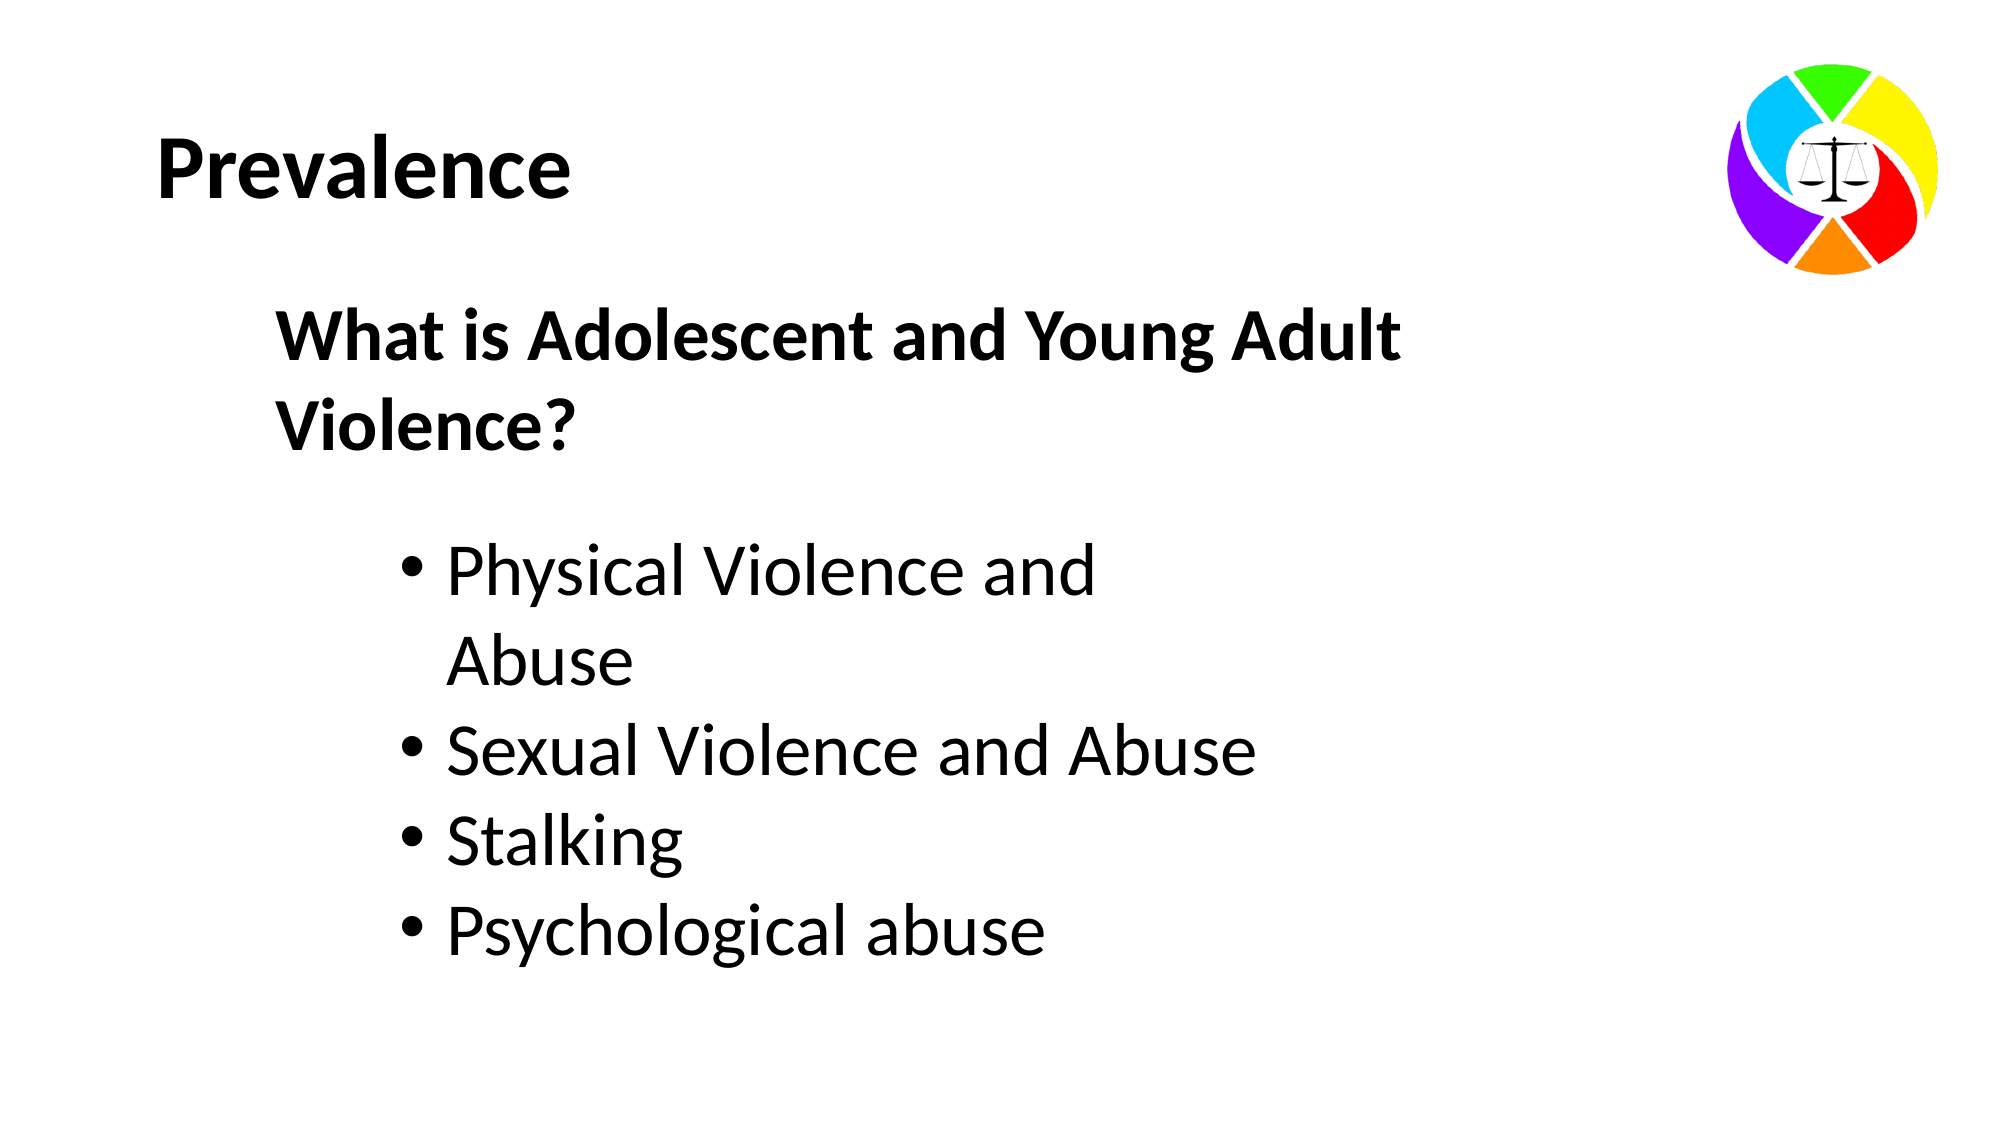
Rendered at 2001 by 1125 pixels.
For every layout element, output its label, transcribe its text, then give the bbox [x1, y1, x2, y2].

text_box Physical Violence and Abuse Sexual Violence and Abuse Stalking Psychological abuse [384, 513, 1299, 978]
picture [1694, 29, 1973, 308]
title Prevalence [141, 60, 1680, 279]
text_box What is Adolescent and Young Adult Violence? [260, 278, 1423, 473]
